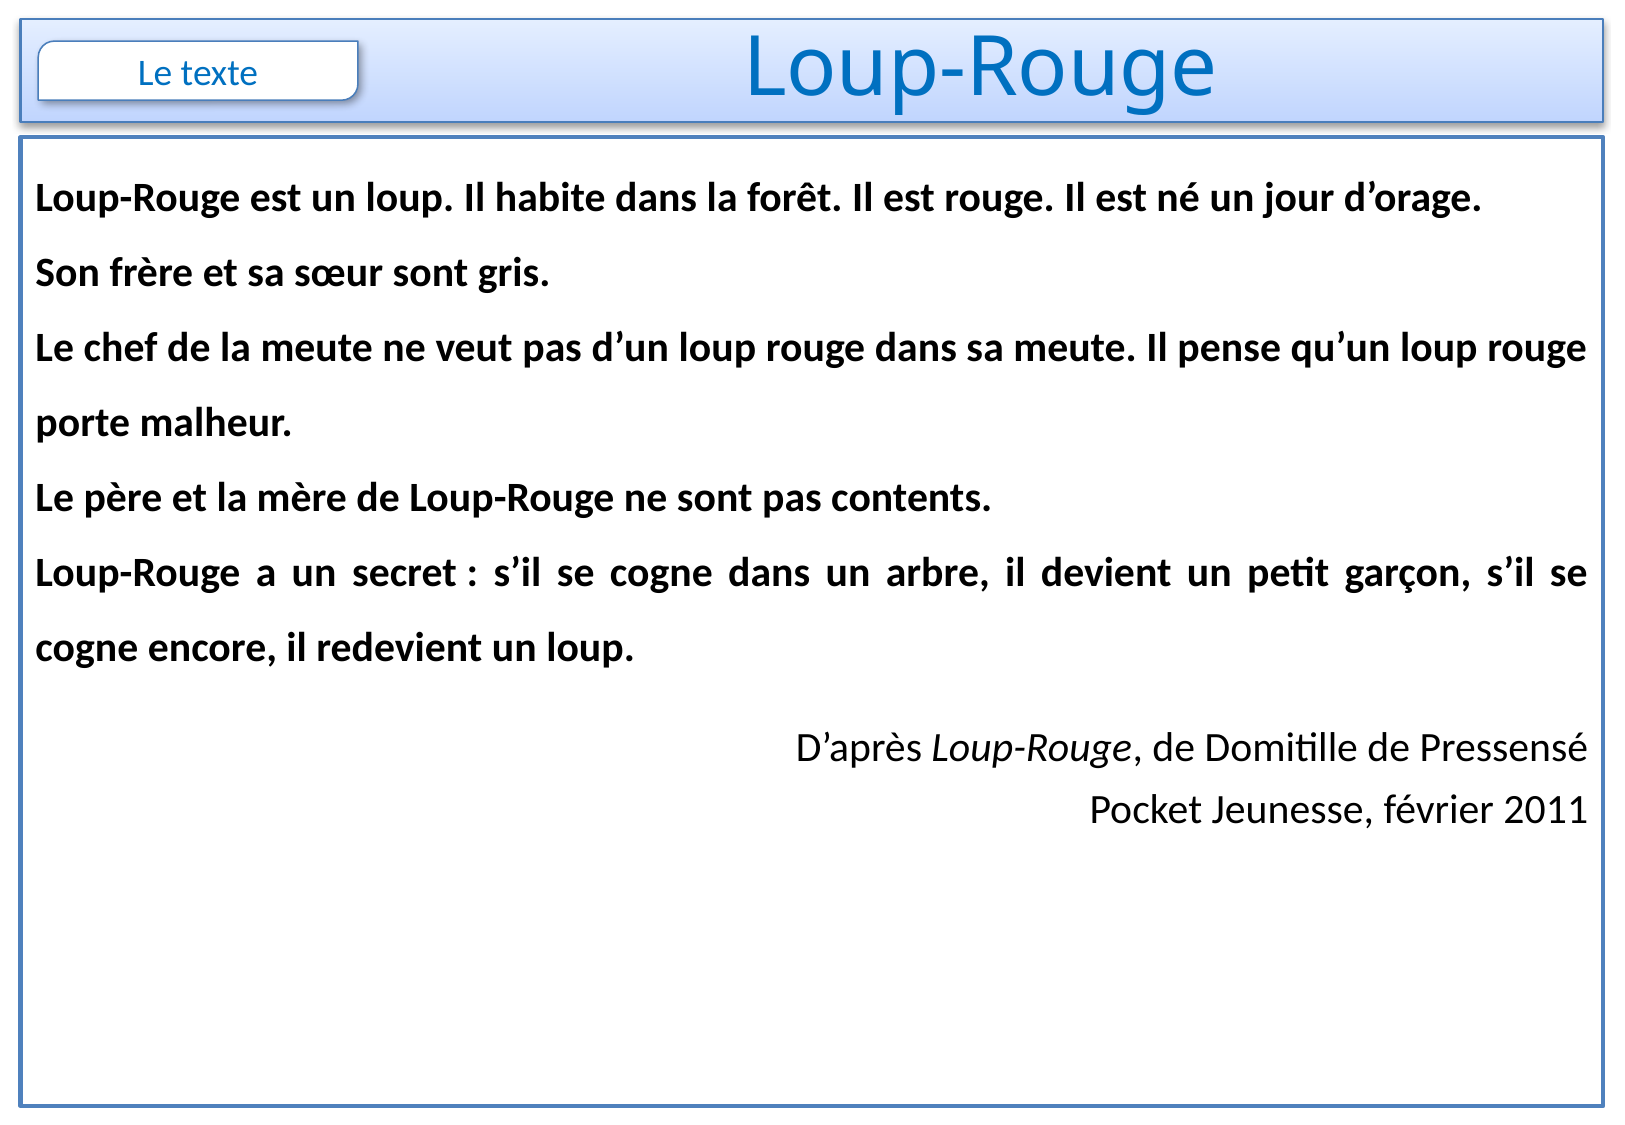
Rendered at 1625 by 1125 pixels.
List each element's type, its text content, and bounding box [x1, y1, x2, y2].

list Loup-Rouge est un loup. Il habite dans la forêt. Il est rouge. Il est né un jour d’orage. Son frère et sa sœur sont gris. Le chef de la meute ne veut pas d’un loup rouge dans sa meute. Il pense qu’un loup rouge porte malheur. Le père et la mère de Loup-Rouge ne sont pas contents. Loup-Rouge a un secret : s’il se cogne dans un arbre, il devient un petit garçon, s’il se cogne encore, il redevient un loup. D’après Loup-Rouge, de Domitille de Pressensé Pocket Jeunesse, février 2011 [18, 135, 1605, 1108]
title Loup-Rouge [357, 4, 1604, 120]
